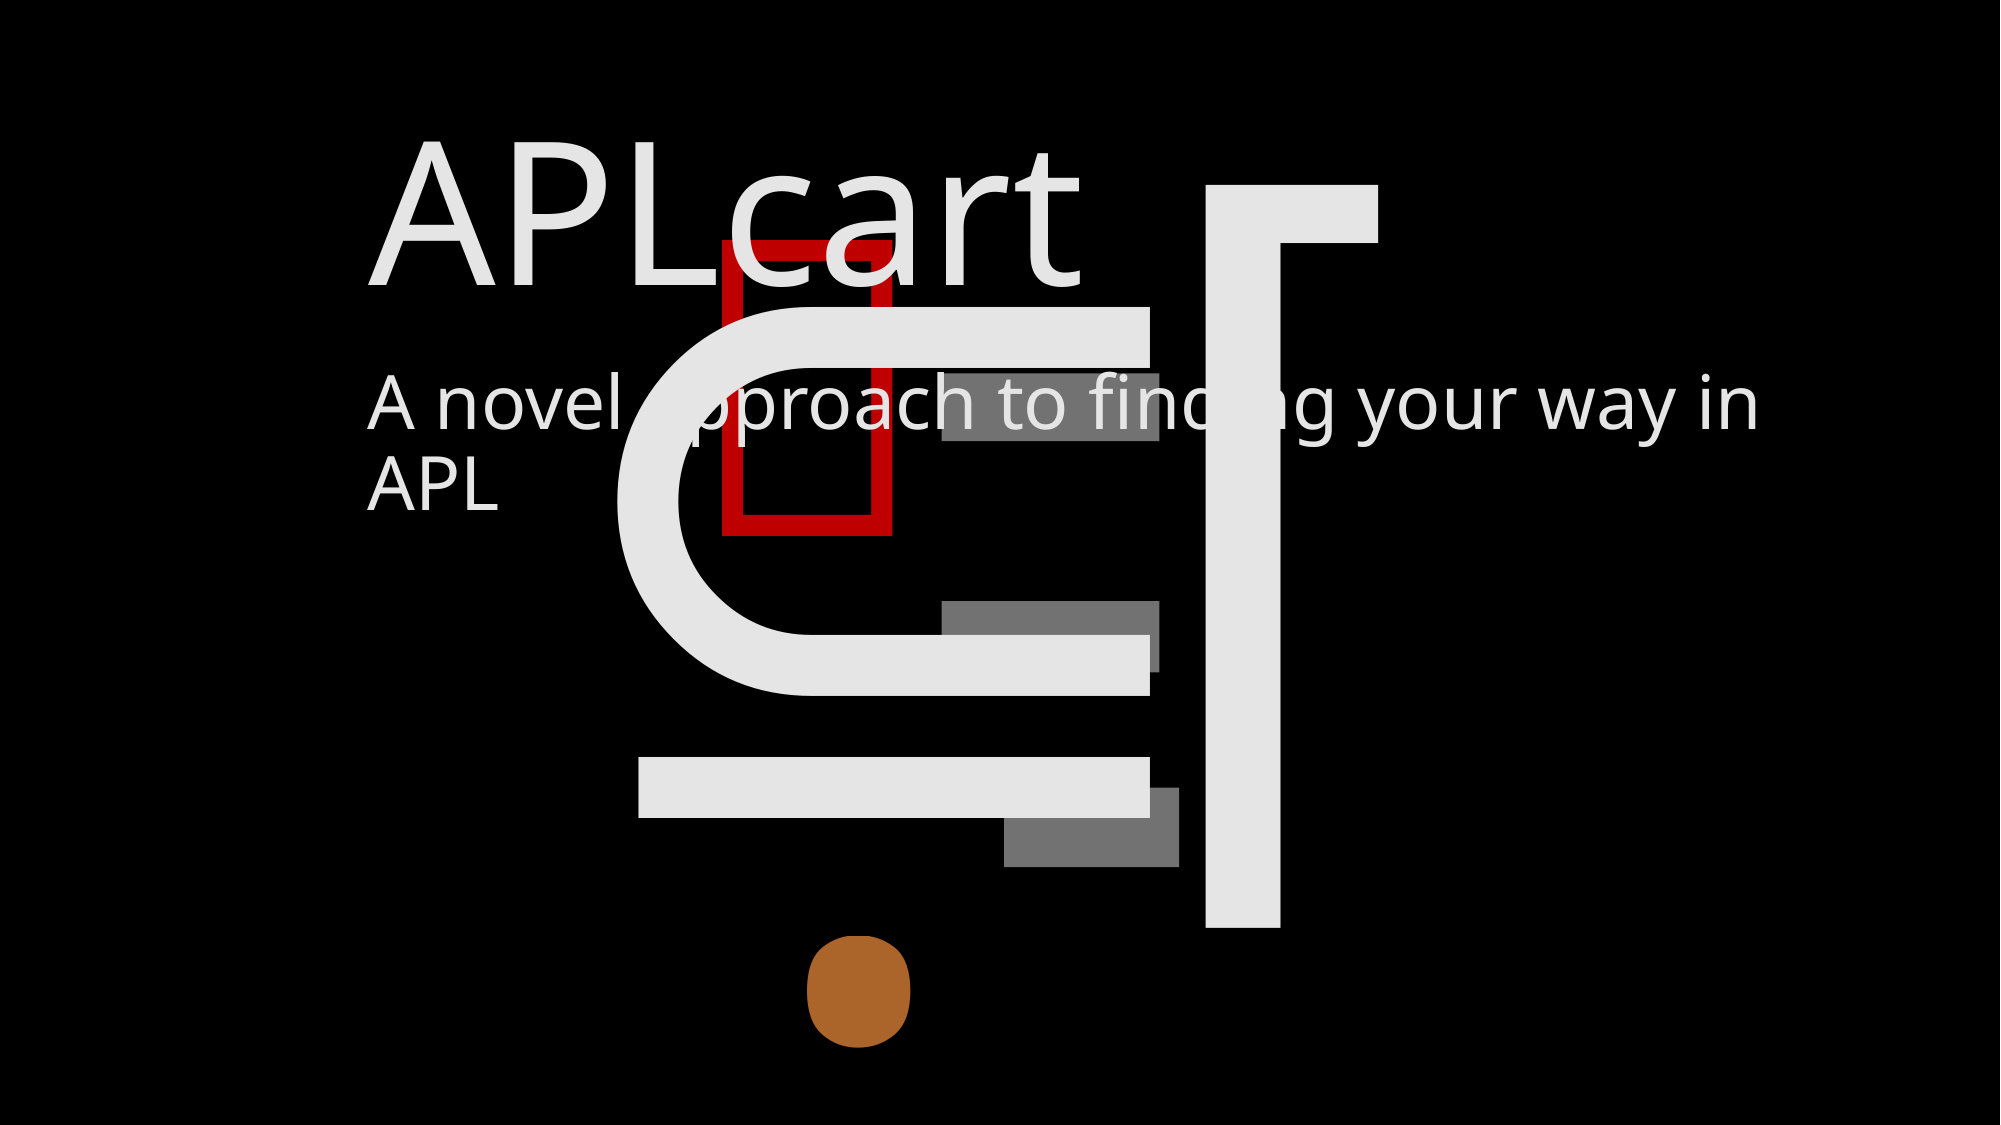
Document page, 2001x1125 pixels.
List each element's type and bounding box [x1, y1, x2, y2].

text_box [0, 0, 2000, 1125]
